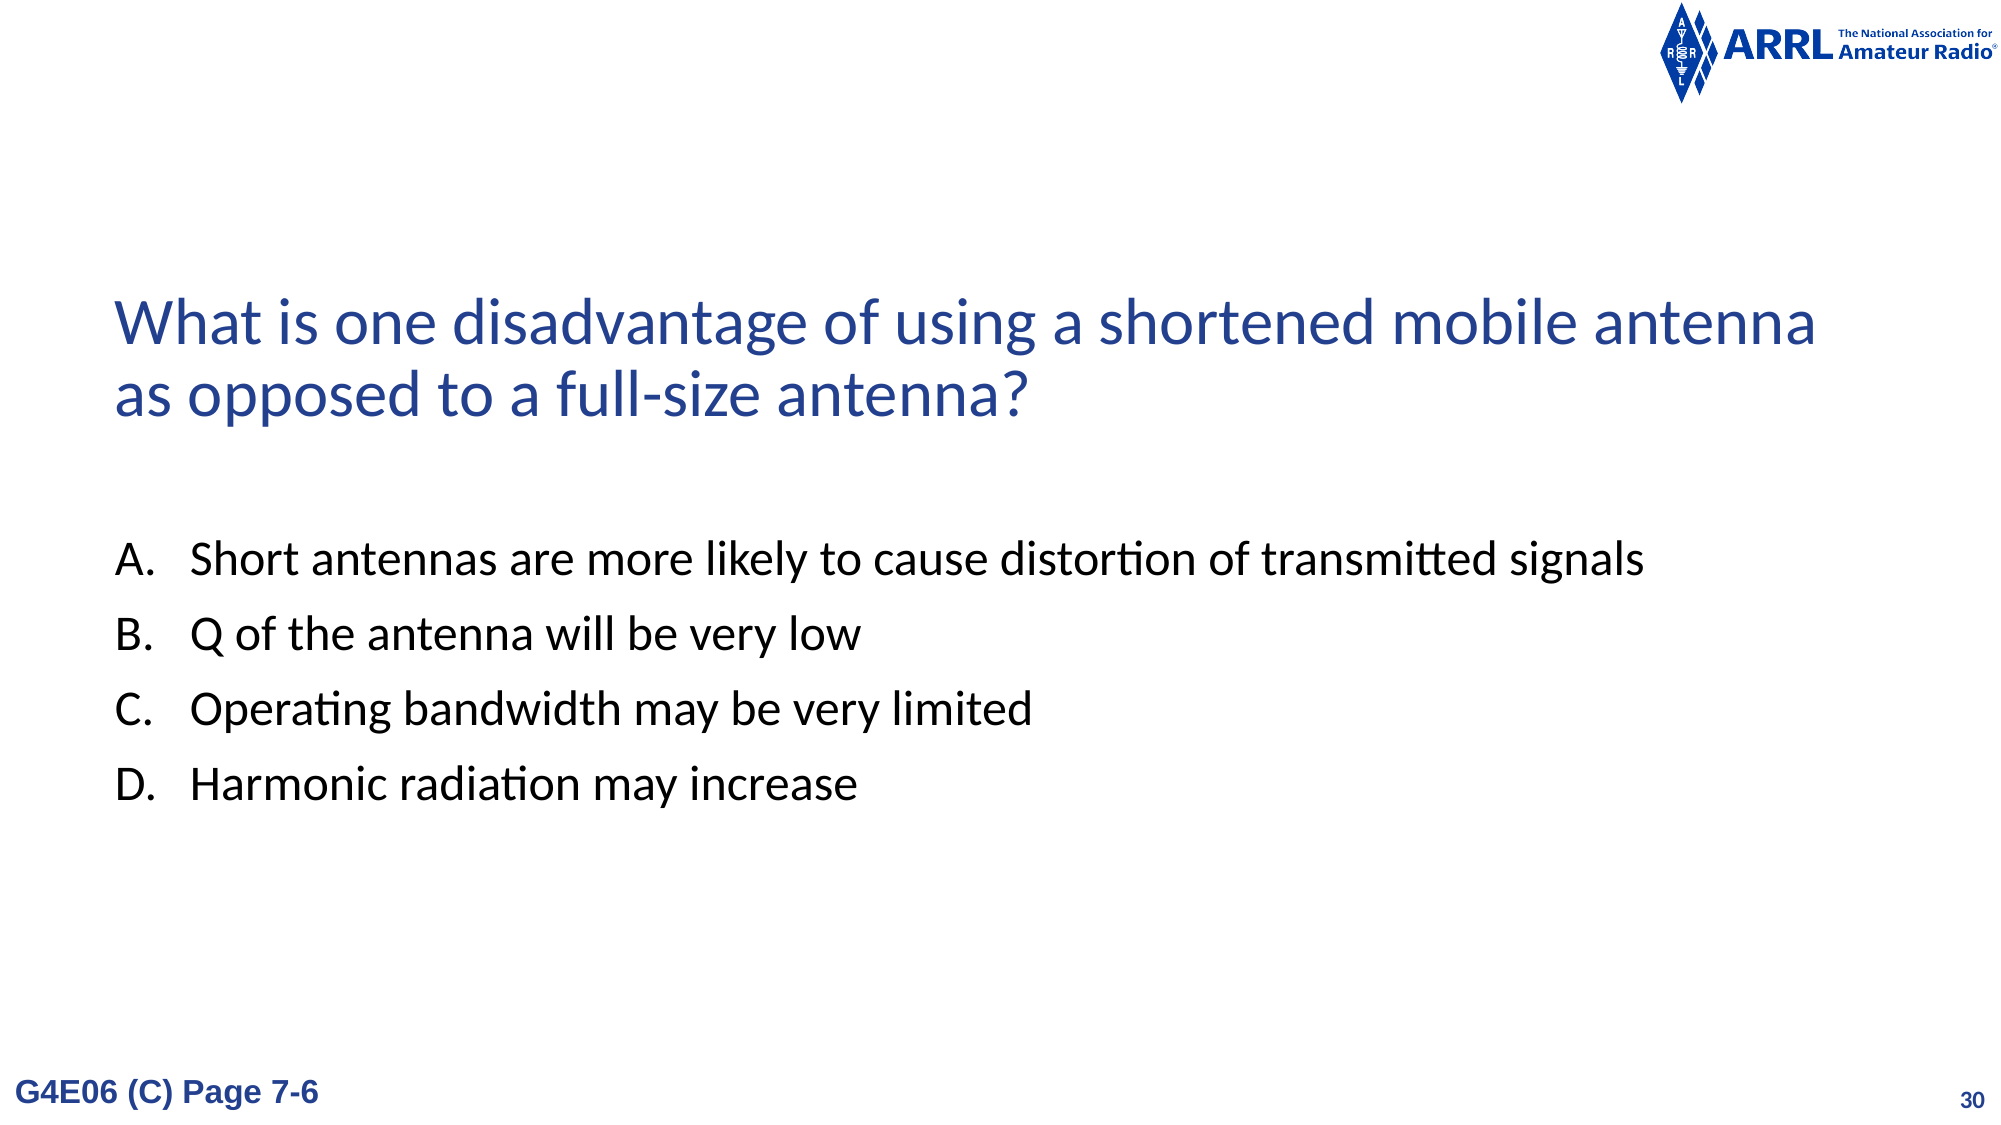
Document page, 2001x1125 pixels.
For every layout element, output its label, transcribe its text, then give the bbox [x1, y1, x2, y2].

picture [1658, 0, 1999, 106]
text_box G4E06 (C) Page 7-6 [0, 1062, 1313, 1118]
title What is one disadvantage of using a shortened mobile antenna as opposed to a full-size antenna? [99, 249, 1900, 468]
list Short antennas are more likely to cause distortion of transmitted signals Q of the antenna will be very low Operating bandwidth may be very limited Harmonic radiation may increase [99, 525, 1900, 1005]
text_box 30 [1875, 1076, 2000, 1121]
